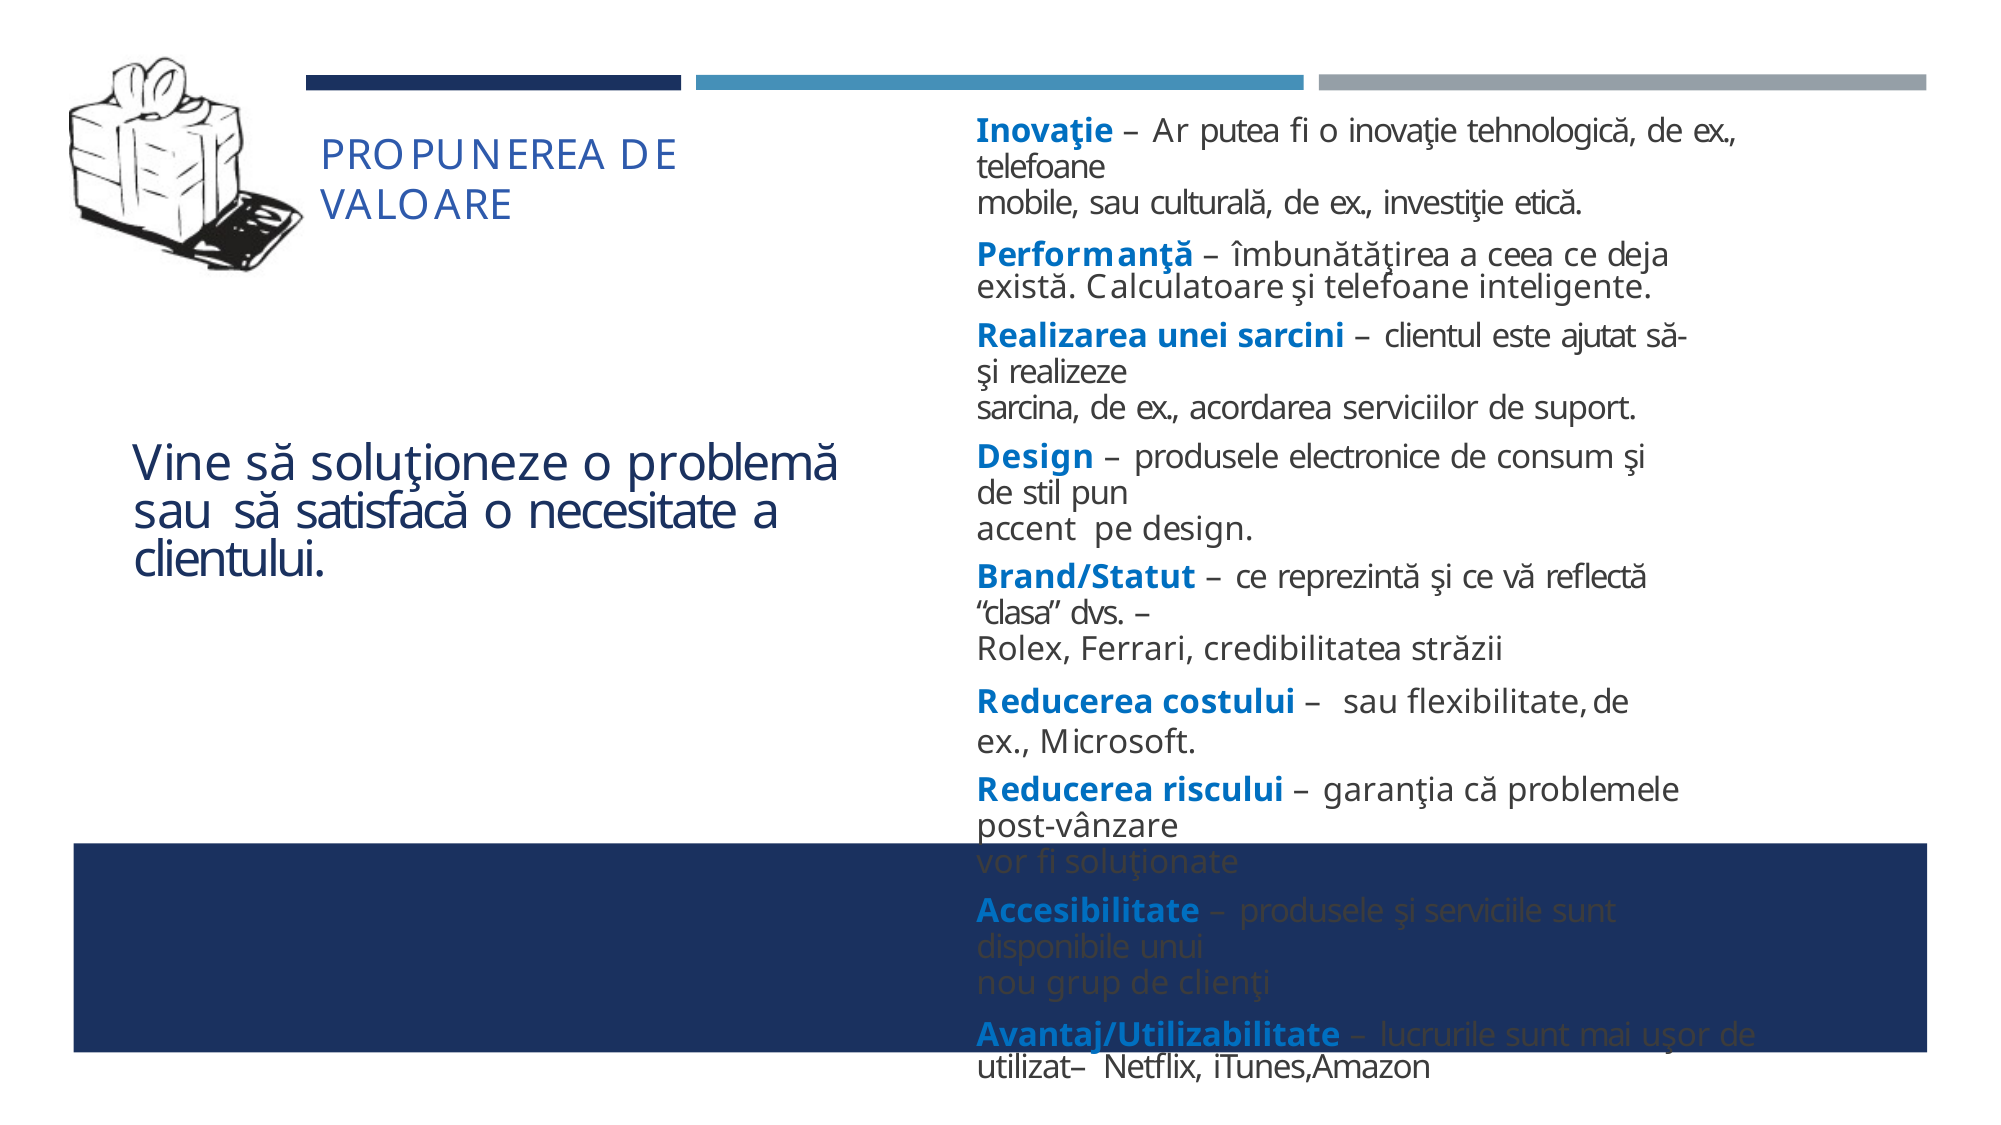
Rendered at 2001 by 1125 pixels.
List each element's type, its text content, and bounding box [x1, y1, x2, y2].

text_box Vine să soluţioneze o problemă sau să satisfacă o necesitate a clientului. [130, 428, 856, 587]
text_box Inovaţie – Ar putea fi o inovaţie tehnologică, de ex., telefoane mobile, sau culturală, de ex., investiţie etică. Performanţă – îmbunătăţirea a ceea ce deja există. Calculatoare şi telefoane inteligente. Realizarea unei sarcini – clientul este ajutat să-şi realizeze sarcina, de ex., acordarea serviciilor de suport. Design – produsele electronice de consum şi de stil pun accent pe design. Brand/Statut – ce reprezintă şi ce vă reflectă “clasa” dvs. – Rolex, Ferrari, credibilitatea străzii Reducerea costului – sau flexibilitate, de ex., Microsoft. Reducerea riscului – garanţia că problemele post-vânzare vor fi soluţionate Accesibilitate – produsele şi serviciile sunt disponibile unui nou grup de clienţi Avantaj/Utilizabilitate – lucrurile sunt mai uşor de utilizat– Netflix, iTunes,Amazon [974, 110, 1822, 1086]
title PROPUNEREA DE VALOARE [318, 125, 824, 316]
picture [69, 42, 306, 279]
